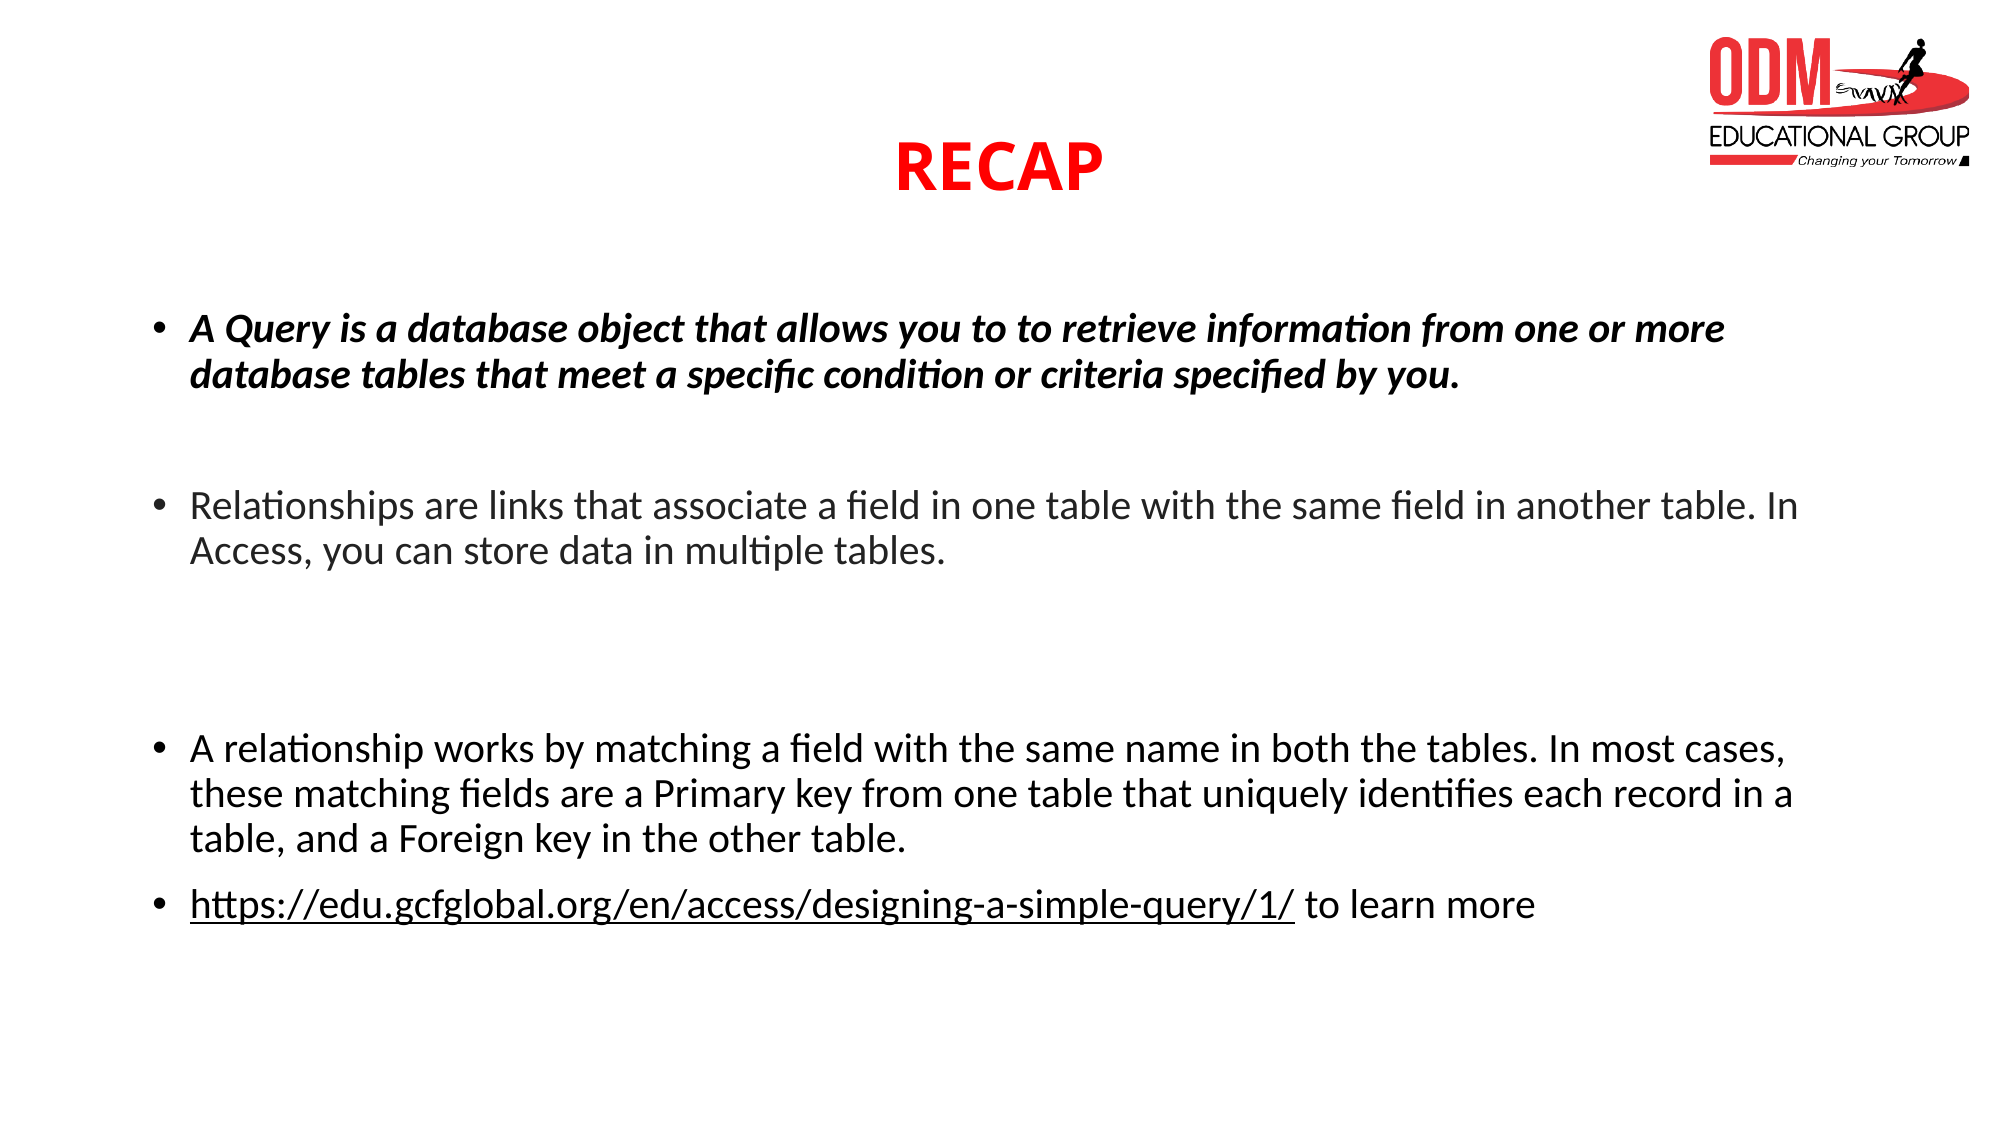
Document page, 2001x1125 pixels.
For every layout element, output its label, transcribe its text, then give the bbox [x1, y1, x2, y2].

list A Query is a database object that allows you to to retrieve information from one or more database tables that meet a specific condition or criteria specified by you. Relationships are links that associate a field in one table with the same field in another table. In Access, you can store data in multiple tables. A relationship works by matching a field with the same name in both the tables. In most cases, these matching fields are a Primary key from one table that uniquely identifies each record in a table, and a Foreign key in the other table. https://edu.gcfglobal.org/en/access/designing-a-simple-query/1/ to learn more [137, 299, 1863, 1014]
title RECAP [137, 59, 1863, 278]
text_box [1710, 37, 1970, 167]
